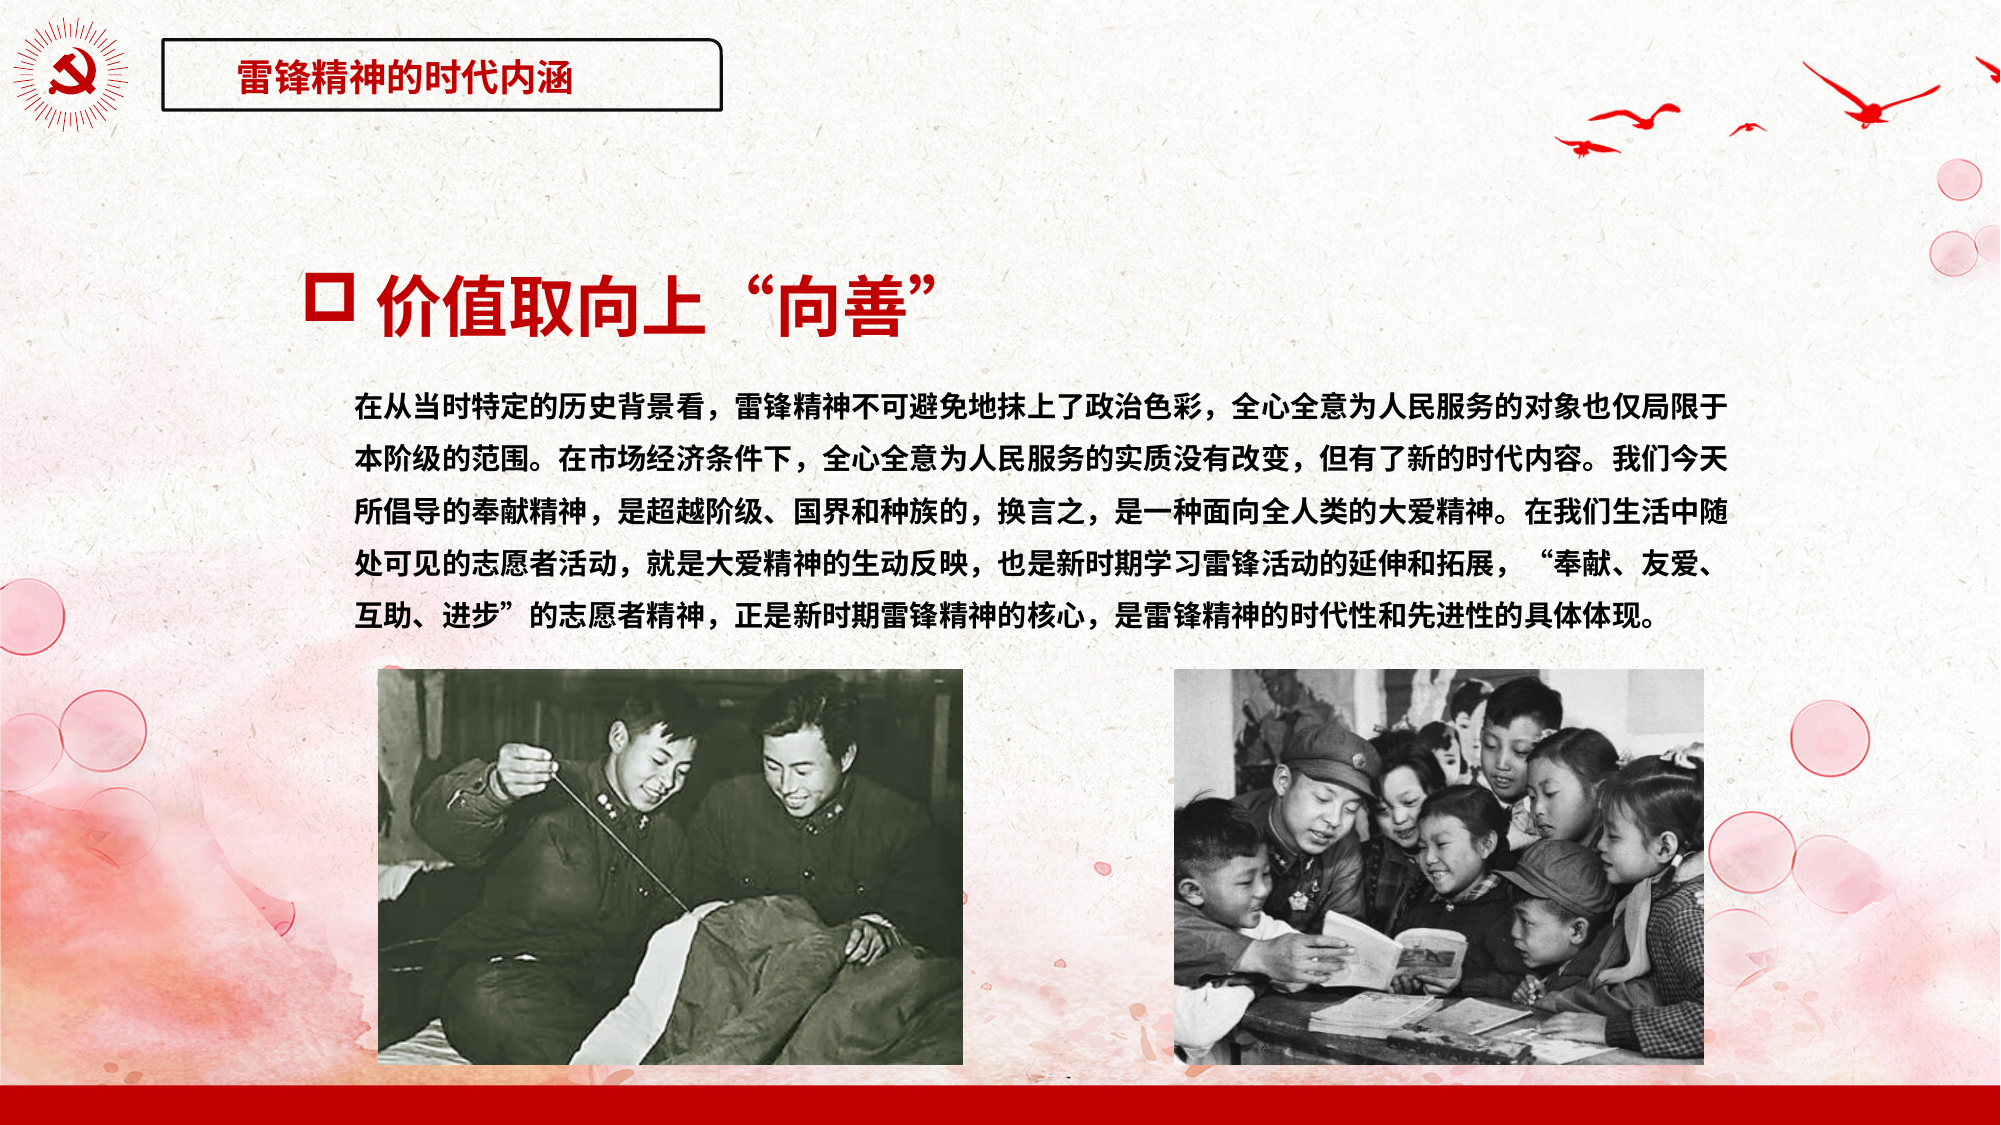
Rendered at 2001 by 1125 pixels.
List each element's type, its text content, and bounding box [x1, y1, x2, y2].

text_box 价值取向上“向善” [257, 239, 1018, 332]
picture [0, 0, 2001, 1125]
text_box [13, 17, 722, 133]
text_box 在从当时特定的历史背景看，雷锋精神不可避免地抹上了政治色彩，全心全意为人民服务的对象也仅局限于本阶级的范围。在市场经济条件下，全心全意为人民服务的实质没有改变，但有了新的时代内容。我们今天所倡导的奉献精神，是超越阶级、国界和种族的，换言之，是一种面向全人类的大爱精神。在我们生活中随处可见的志愿者活动，就是大爱精神的生动反映，也是新时期学习雷锋活动的延伸和拓展，“奉献、友爱、互助、进步”的志愿者精神，正是新时期雷锋精神的核心，是雷锋精神的时代性和先进性的具体体现。 [339, 363, 1764, 641]
